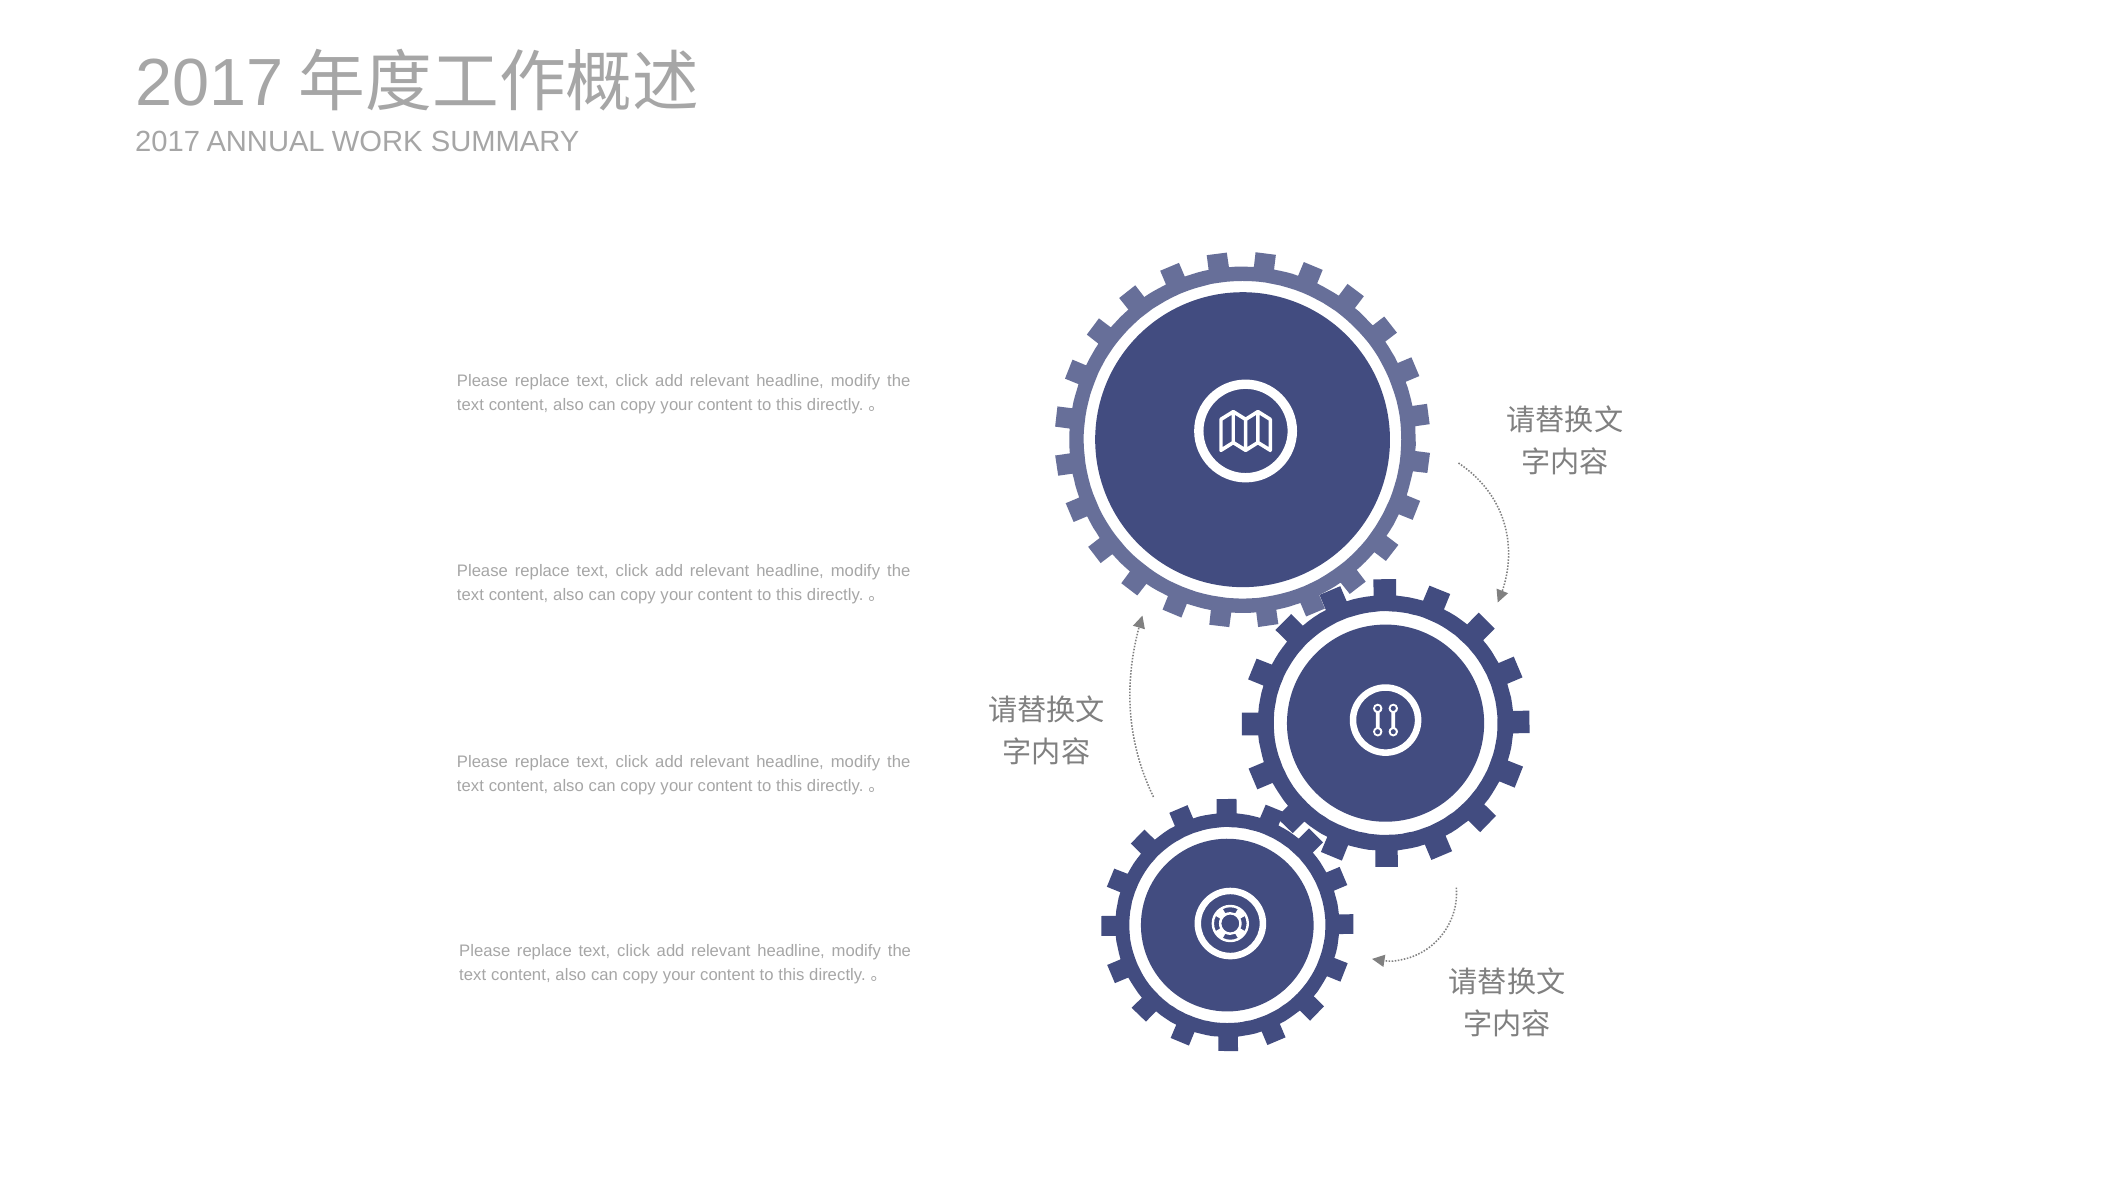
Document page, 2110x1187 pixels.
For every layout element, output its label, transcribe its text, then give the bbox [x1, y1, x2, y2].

text_box Please replace text, click add relevant headline, modify the text content, also can copy your content to this directly.。 [439, 547, 896, 636]
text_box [1194, 887, 1267, 960]
text_box 2017年度工作概述 [135, 38, 783, 119]
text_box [896, 368, 1669, 902]
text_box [1349, 684, 1422, 756]
text_box Please replace text, click add relevant headline, modify the text content, also can copy your content to this directly.。 [439, 737, 896, 827]
text_box 2017 ANNUAL WORK SUMMARY [135, 122, 596, 158]
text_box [1194, 379, 1298, 483]
text_box 请替换文字内容 [1425, 947, 1589, 1032]
text_box Please replace text, click add relevant headline, modify the text content, also can copy your content to this directly.。 [444, 928, 939, 991]
text_box Please replace text, click add relevant headline, modify the text content, also can copy your content to this directly.。 [439, 357, 929, 446]
